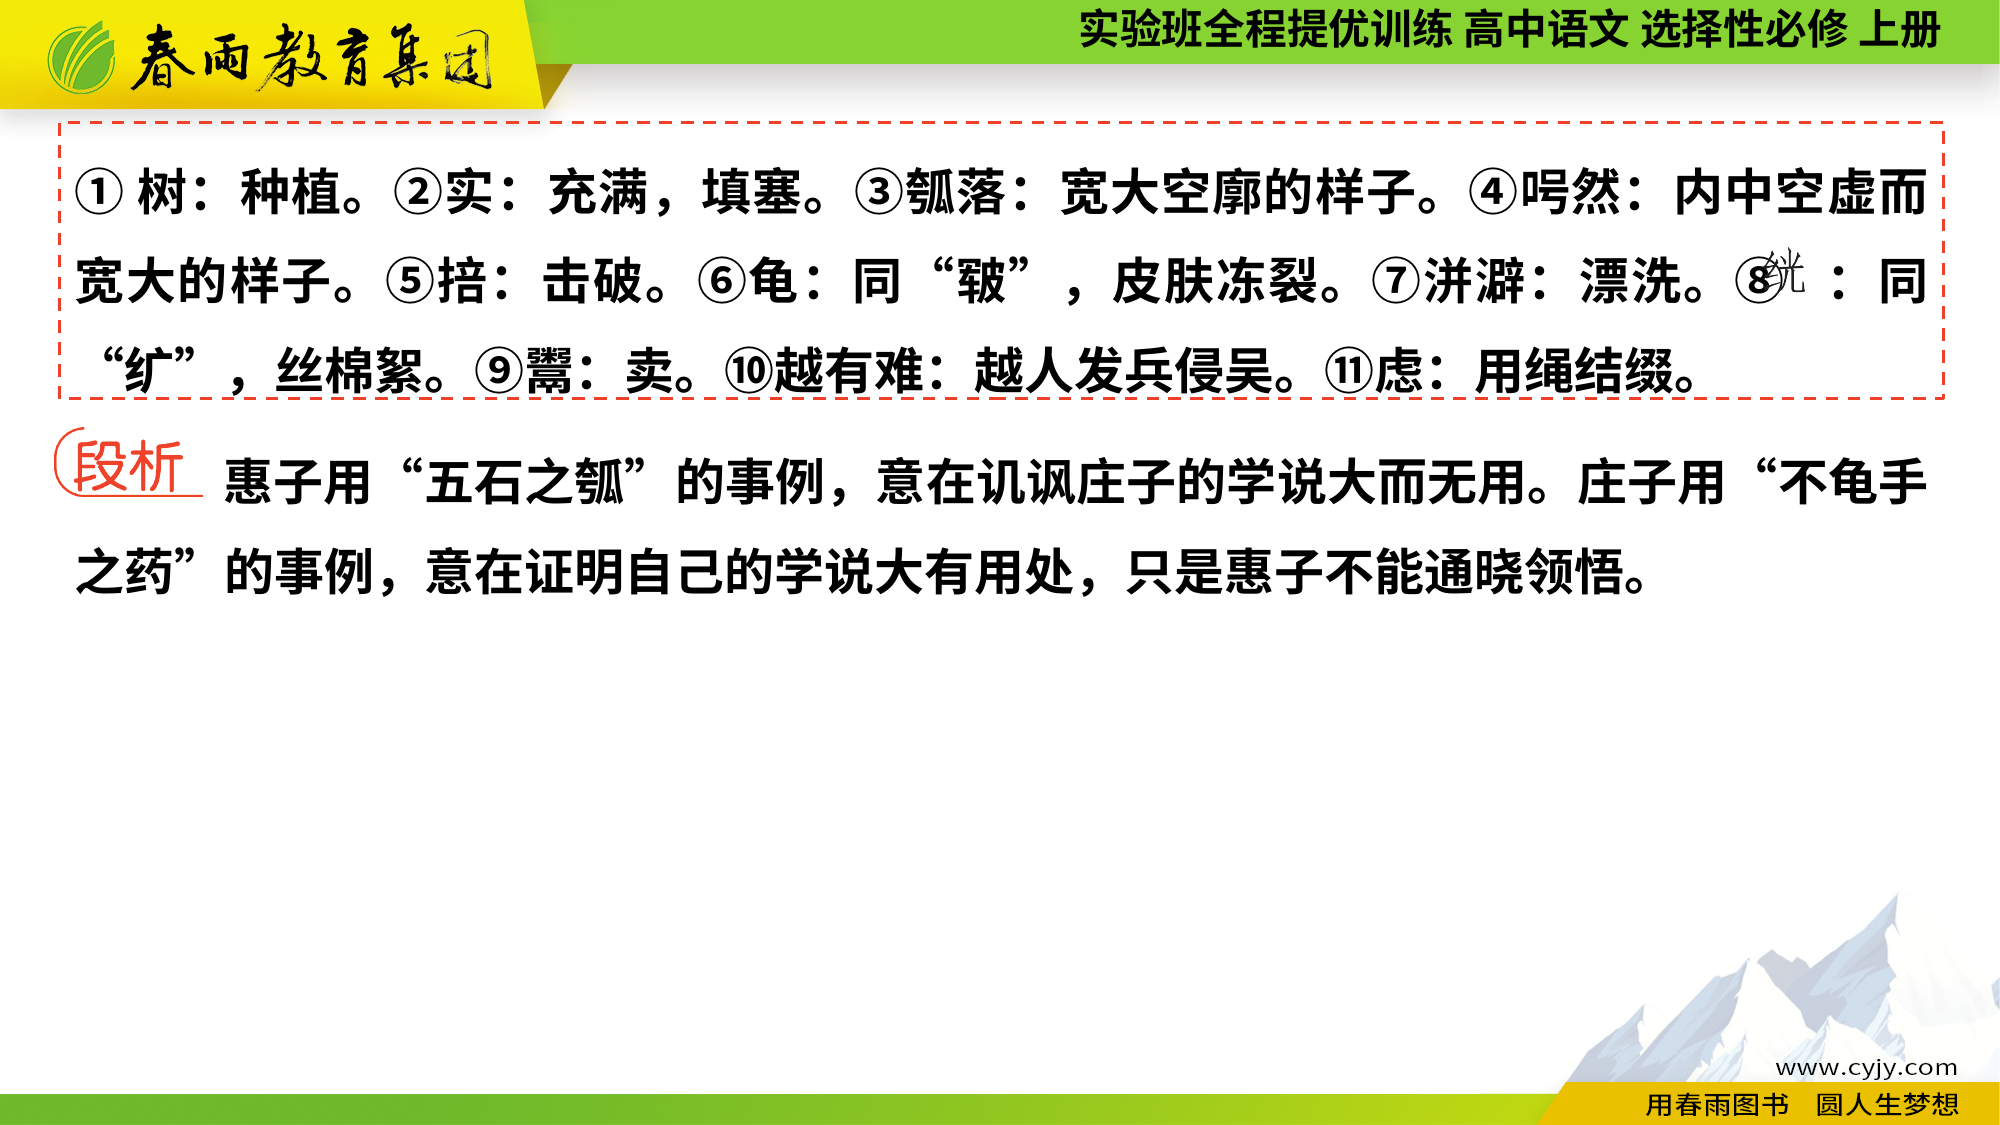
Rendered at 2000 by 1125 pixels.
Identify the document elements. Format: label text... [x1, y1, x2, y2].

picture [0, 0, 2000, 1125]
text_box 惠子用“五石之瓠”的事例，意在讥讽庄子的学说大而无用。庄子用“不龟手之药”的事例，意在证明自己的学说大有用处，只是惠子不能通晓领悟。 [59, 412, 1944, 608]
list ①树：种植。②实：充满，填塞。③瓠落：宽大空廓的样子。④呺然：内中空虚而宽大的样子。⑤掊：击破。⑥龟：同“皲”，皮肤冻裂。⑦洴澼：漂洗。⑧ ：同“纩”，丝棉絮。⑨鬻：卖。⑩越有难：越人发兵侵吴。⑪虑：用绳结缀。 [59, 122, 1944, 399]
